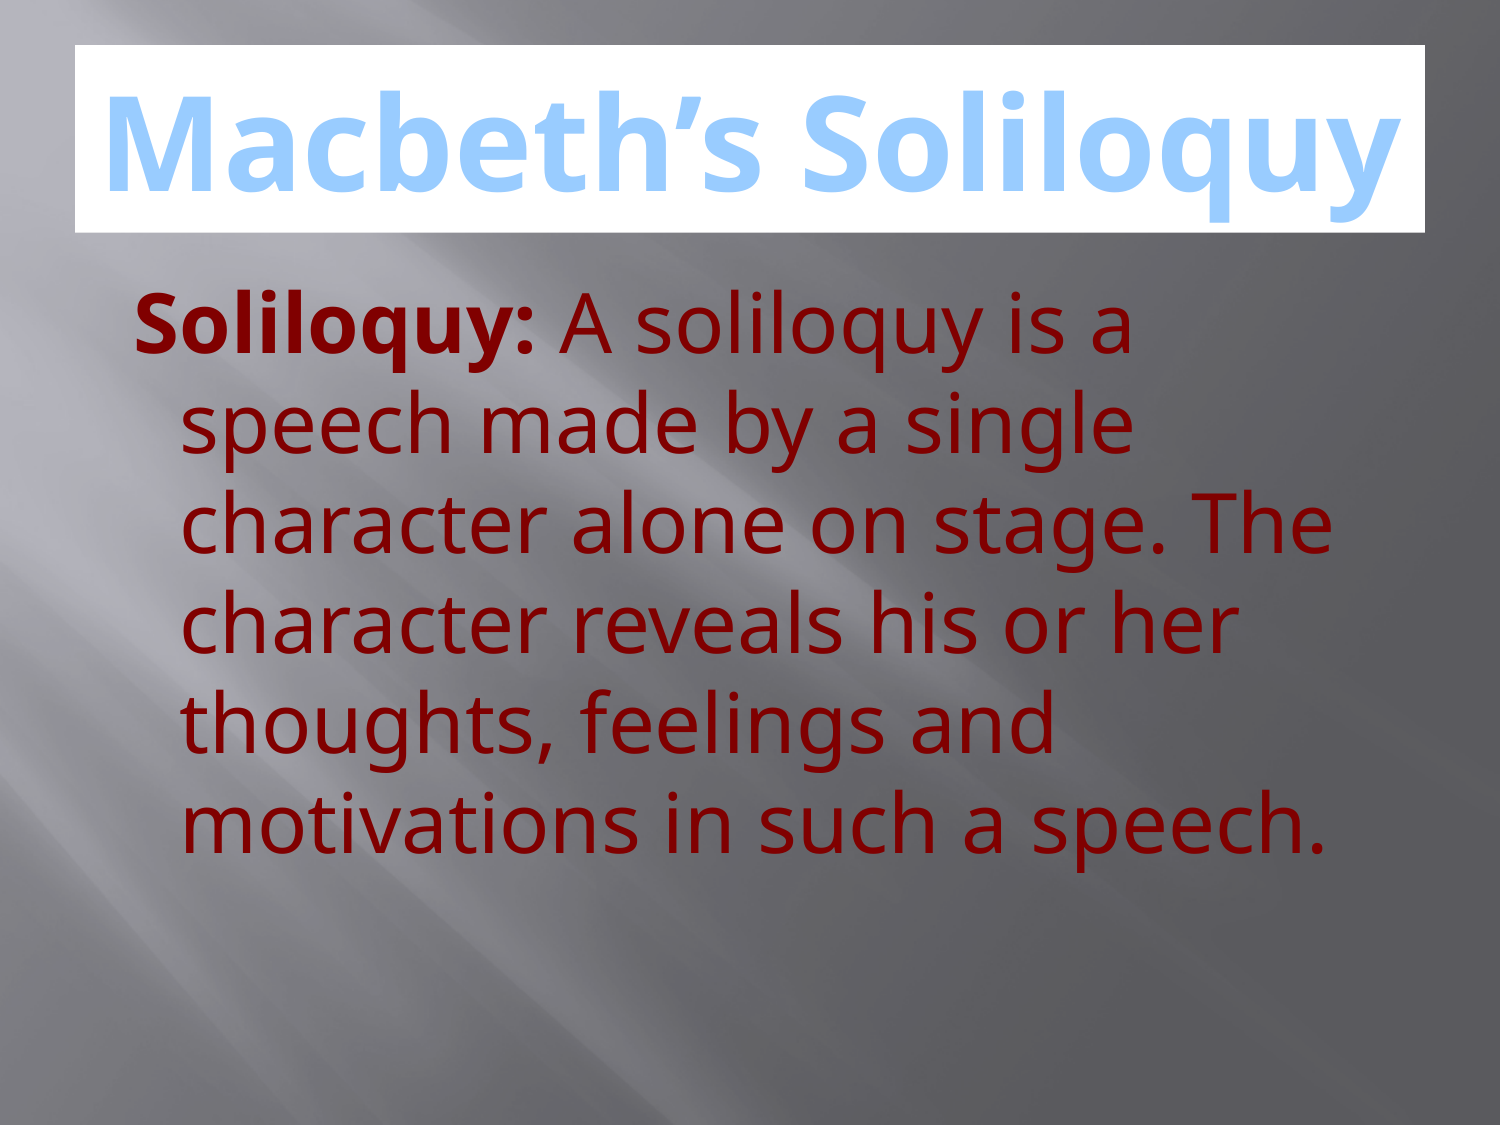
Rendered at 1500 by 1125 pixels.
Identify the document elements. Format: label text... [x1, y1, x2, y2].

list Soliloquy: A soliloquy is a speech made by a single character alone on stage. The character reveals his or her thoughts, feelings and motivations in such a speech. [75, 262, 1425, 1035]
title Macbeth’s Soliloquy [75, 45, 1425, 233]
